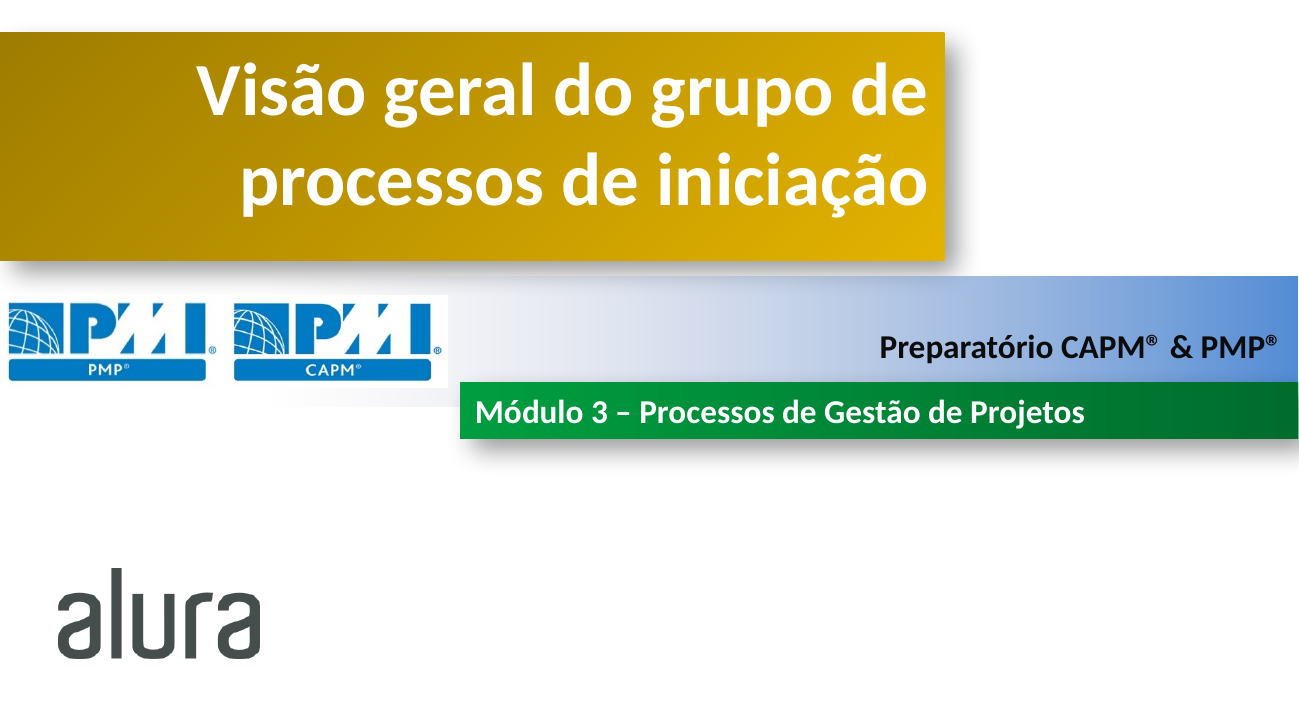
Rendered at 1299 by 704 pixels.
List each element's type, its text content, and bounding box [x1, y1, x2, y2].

text_box [270, 374, 1298, 407]
text_box Visão geral do grupo de processos de iniciação [0, 32, 945, 261]
picture [58, 568, 260, 660]
text_box Módulo 3 – Processos de Gestão de Projetos [460, 382, 1299, 439]
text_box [0, 294, 449, 390]
text_box [270, 276, 1298, 317]
text_box Preparatório CAPM® & PMP® [452, 317, 1298, 374]
